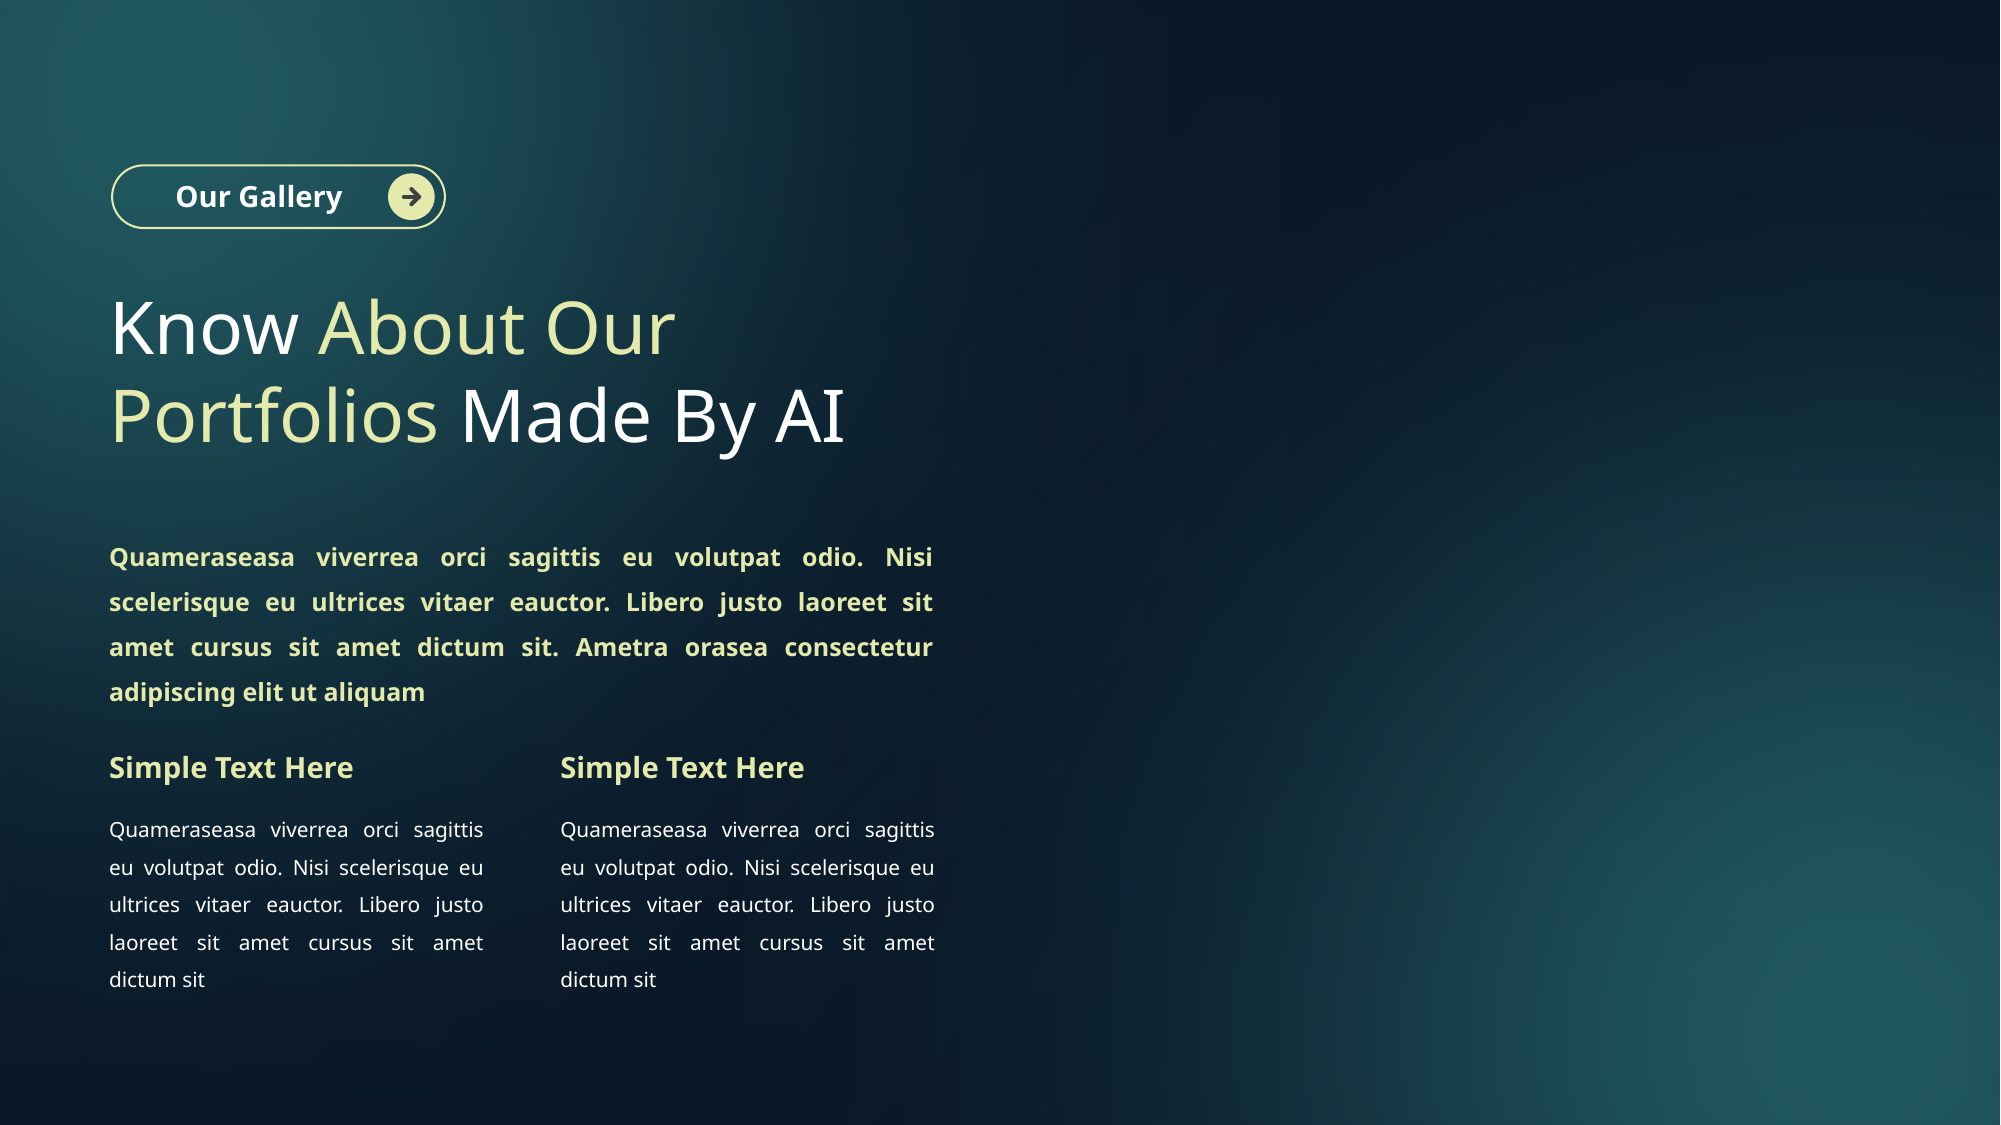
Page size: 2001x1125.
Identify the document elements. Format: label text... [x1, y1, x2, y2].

text_box Simple Text Here [94, 741, 395, 792]
text_box Quameraseasa viverrea orci sagittis eu volutpat odio. Nisi scelerisque eu ultrices vitaer eauctor. Libero justo laoreet sit amet cursus sit amet dictum sit [94, 797, 499, 1000]
text_box [111, 164, 446, 230]
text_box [387, 173, 435, 220]
text_box Our Gallery [130, 171, 388, 222]
text_box Quameraseasa viverrea orci sagittis eu volutpat odio. Nisi scelerisque eu ultrices vitaer eauctor. Libero justo laoreet sit amet cursus sit amet dictum sit [545, 797, 950, 1000]
text_box Simple Text Here [545, 741, 846, 792]
picture [0, 0, 2000, 1125]
text_box Know About Our Portfolios Made By AI [94, 274, 950, 464]
text_box Quameraseasa viverrea orci sagittis eu volutpat odio. Nisi scelerisque eu ultrices vitaer eauctor. Libero justo laoreet sit amet cursus sit amet dictum sit. Ametra orasea consectetur adipiscing elit ut aliquam [94, 519, 950, 714]
